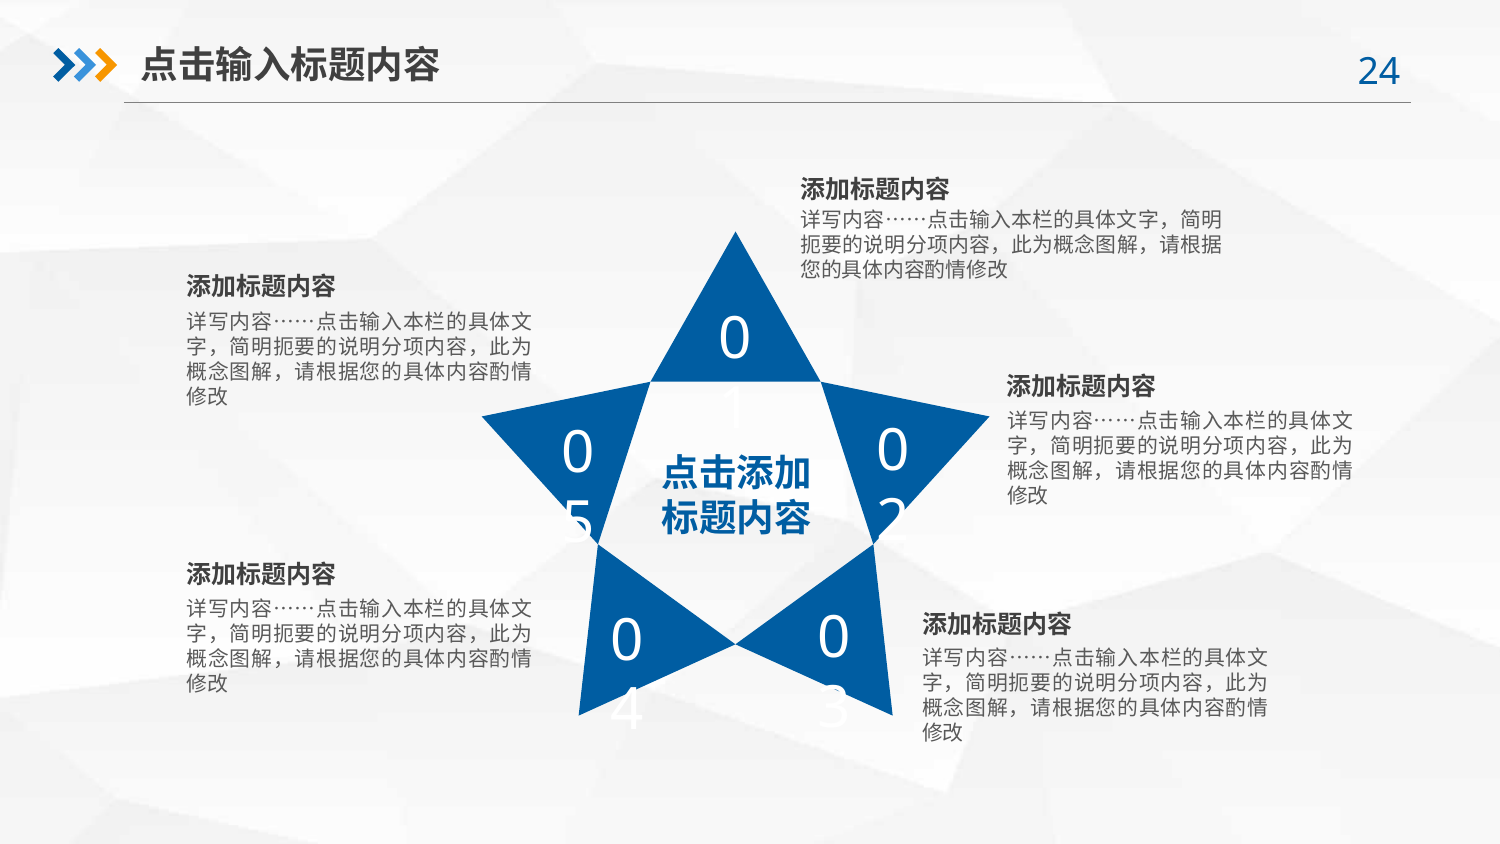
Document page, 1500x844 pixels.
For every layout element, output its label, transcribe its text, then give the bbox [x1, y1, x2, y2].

text_box 01 [705, 300, 765, 441]
text_box 04 [598, 601, 657, 742]
text_box 05 [549, 414, 608, 554]
text_box [578, 551, 735, 716]
text_box 添加标题内容 [800, 173, 1008, 204]
text_box 详写内容……点击输入本栏的具体文字，简明扼要的说明分项内容，此为概念图解，请根据您的具体内容酌情修改 [186, 308, 533, 409]
text_box [735, 551, 893, 716]
text_box 添加标题内容 [922, 608, 1130, 639]
text_box 详写内容……点击输入本栏的具体文字，简明扼要的说明分项内容，此为概念图解，请根据您的具体内容酌情修改 [186, 595, 533, 696]
text_box [650, 231, 821, 382]
text_box 详写内容……点击输入本栏的具体文字，简明扼要的说明分项内容，此为概念图解，请根据您的具体内容酌情修改 [1007, 407, 1354, 508]
text_box 添加标题内容 [1006, 370, 1214, 401]
text_box 02 [863, 412, 923, 553]
text_box [820, 381, 990, 513]
picture [0, 0, 1500, 844]
text_box 点击输入标题内容 [140, 32, 491, 95]
text_box 添加标题内容 [186, 558, 384, 589]
text_box [481, 381, 651, 514]
text_box 详写内容……点击输入本栏的具体文字，简明扼要的说明分项内容，此为概念图解，请根据您的具体内容酌情修改 [922, 644, 1269, 745]
text_box 03 [804, 599, 864, 740]
text_box 添加标题内容 [186, 270, 364, 301]
text_box 点击添加标题内容 [655, 449, 819, 540]
text_box 详写内容……点击输入本栏的具体文字，简明扼要的说明分项内容，此为概念图解，请根据您的具体内容酌情修改 [800, 206, 1223, 282]
